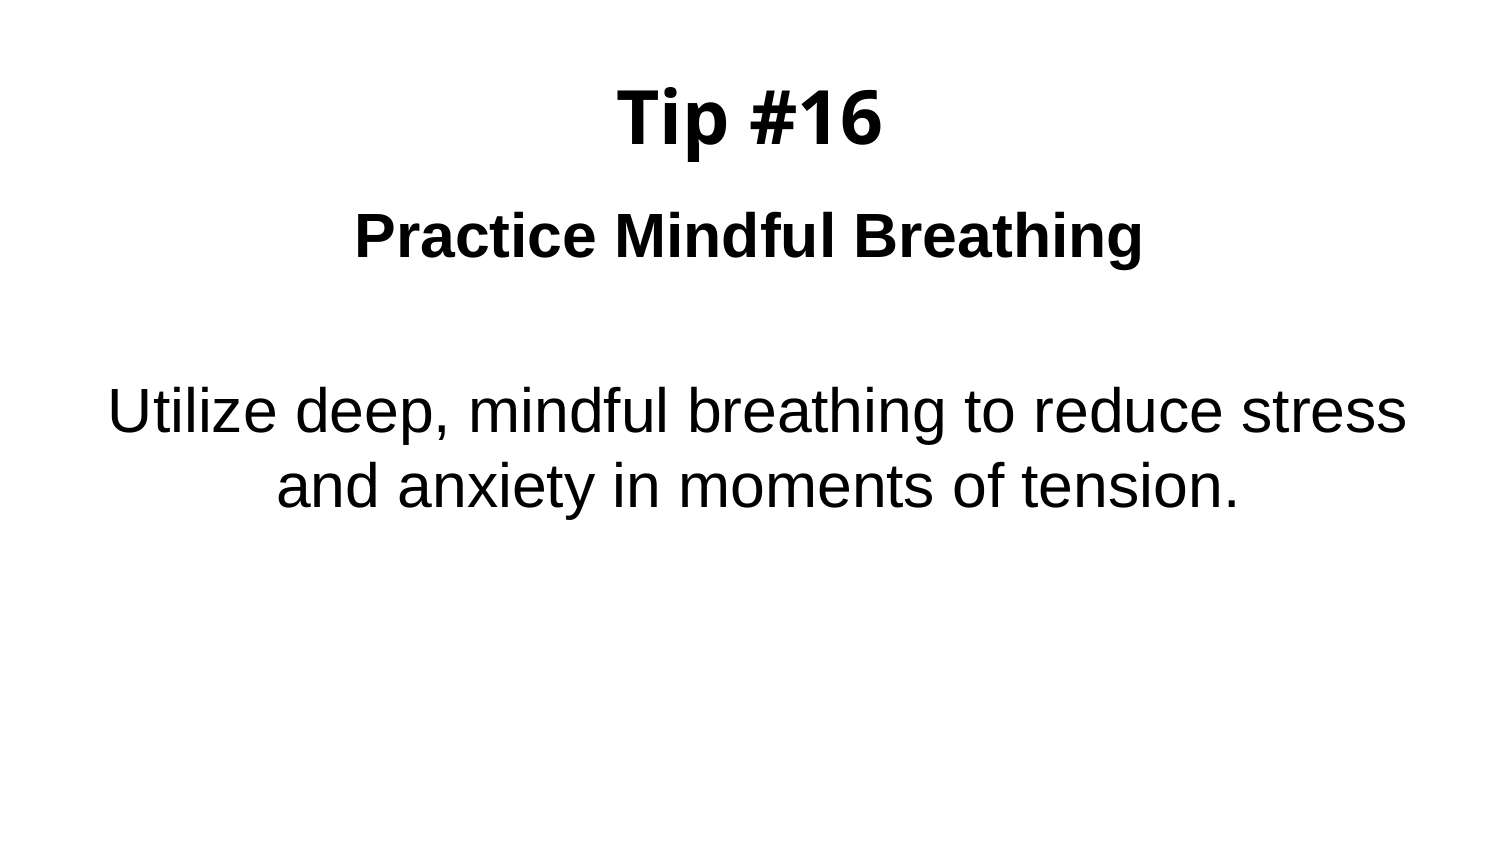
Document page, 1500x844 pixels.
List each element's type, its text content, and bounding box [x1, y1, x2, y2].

title Tip #16 [75, 33, 1425, 175]
list Practice Mindful Breathing Utilize deep, mindful breathing to reduce stress and anxiety in moments of tension. [83, 92, 1434, 769]
